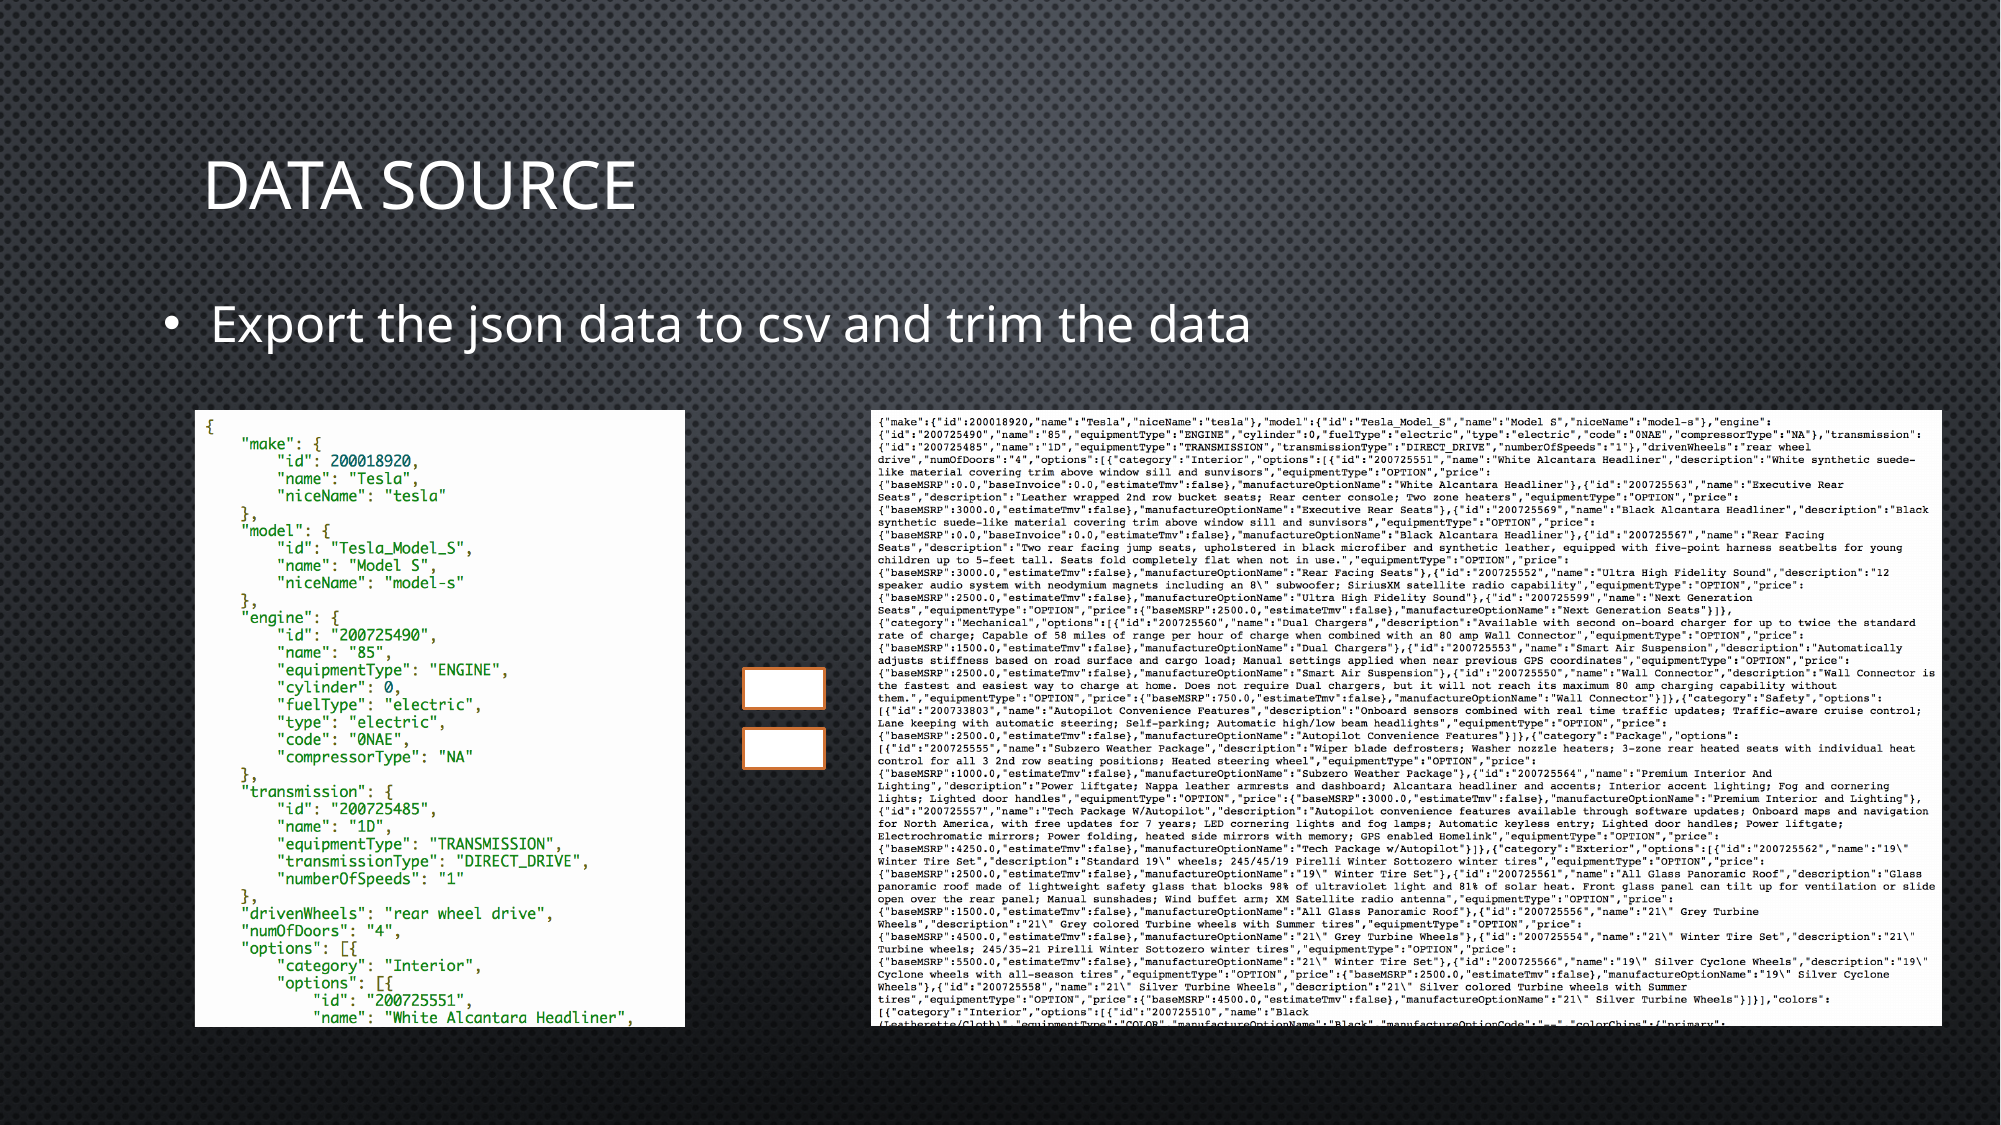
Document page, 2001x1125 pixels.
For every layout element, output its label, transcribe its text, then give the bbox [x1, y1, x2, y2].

text_box [742, 667, 826, 710]
picture [870, 410, 1942, 1027]
text_box [742, 727, 826, 770]
text_box Export the json data to csv and trim the data [148, 284, 1435, 360]
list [194, 410, 686, 1027]
title Data source [187, 99, 1813, 265]
